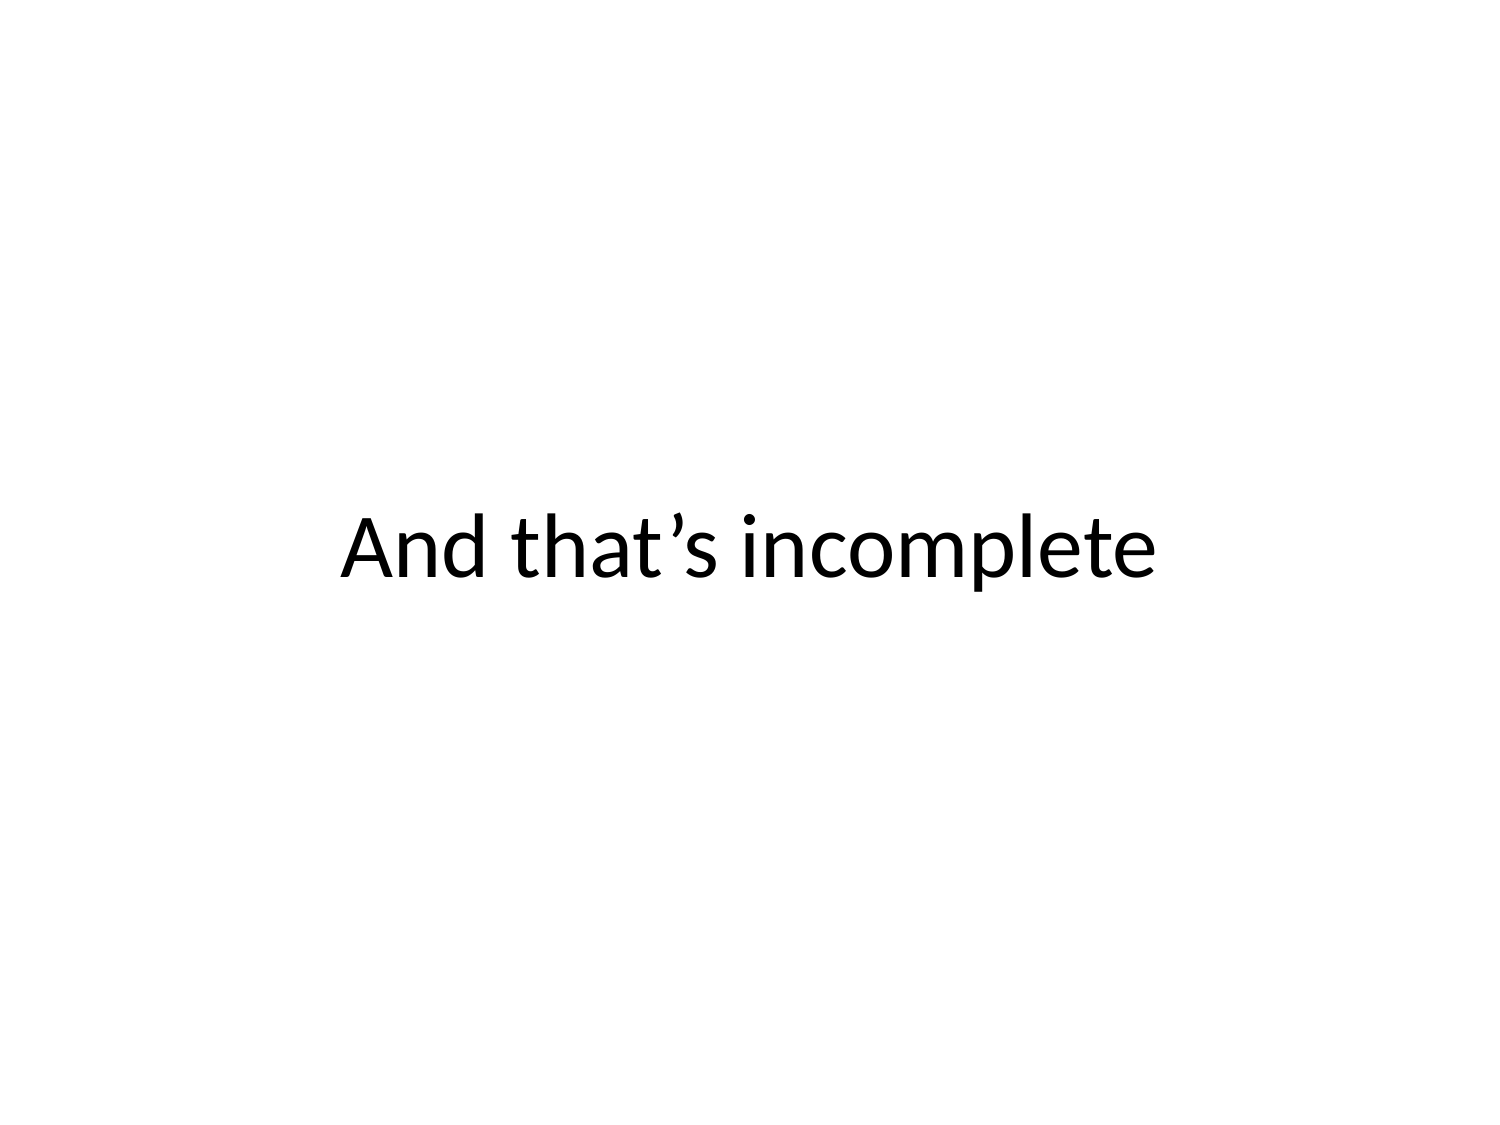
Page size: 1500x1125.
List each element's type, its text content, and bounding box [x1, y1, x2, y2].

title And that’s incomplete [75, 45, 1425, 1038]
